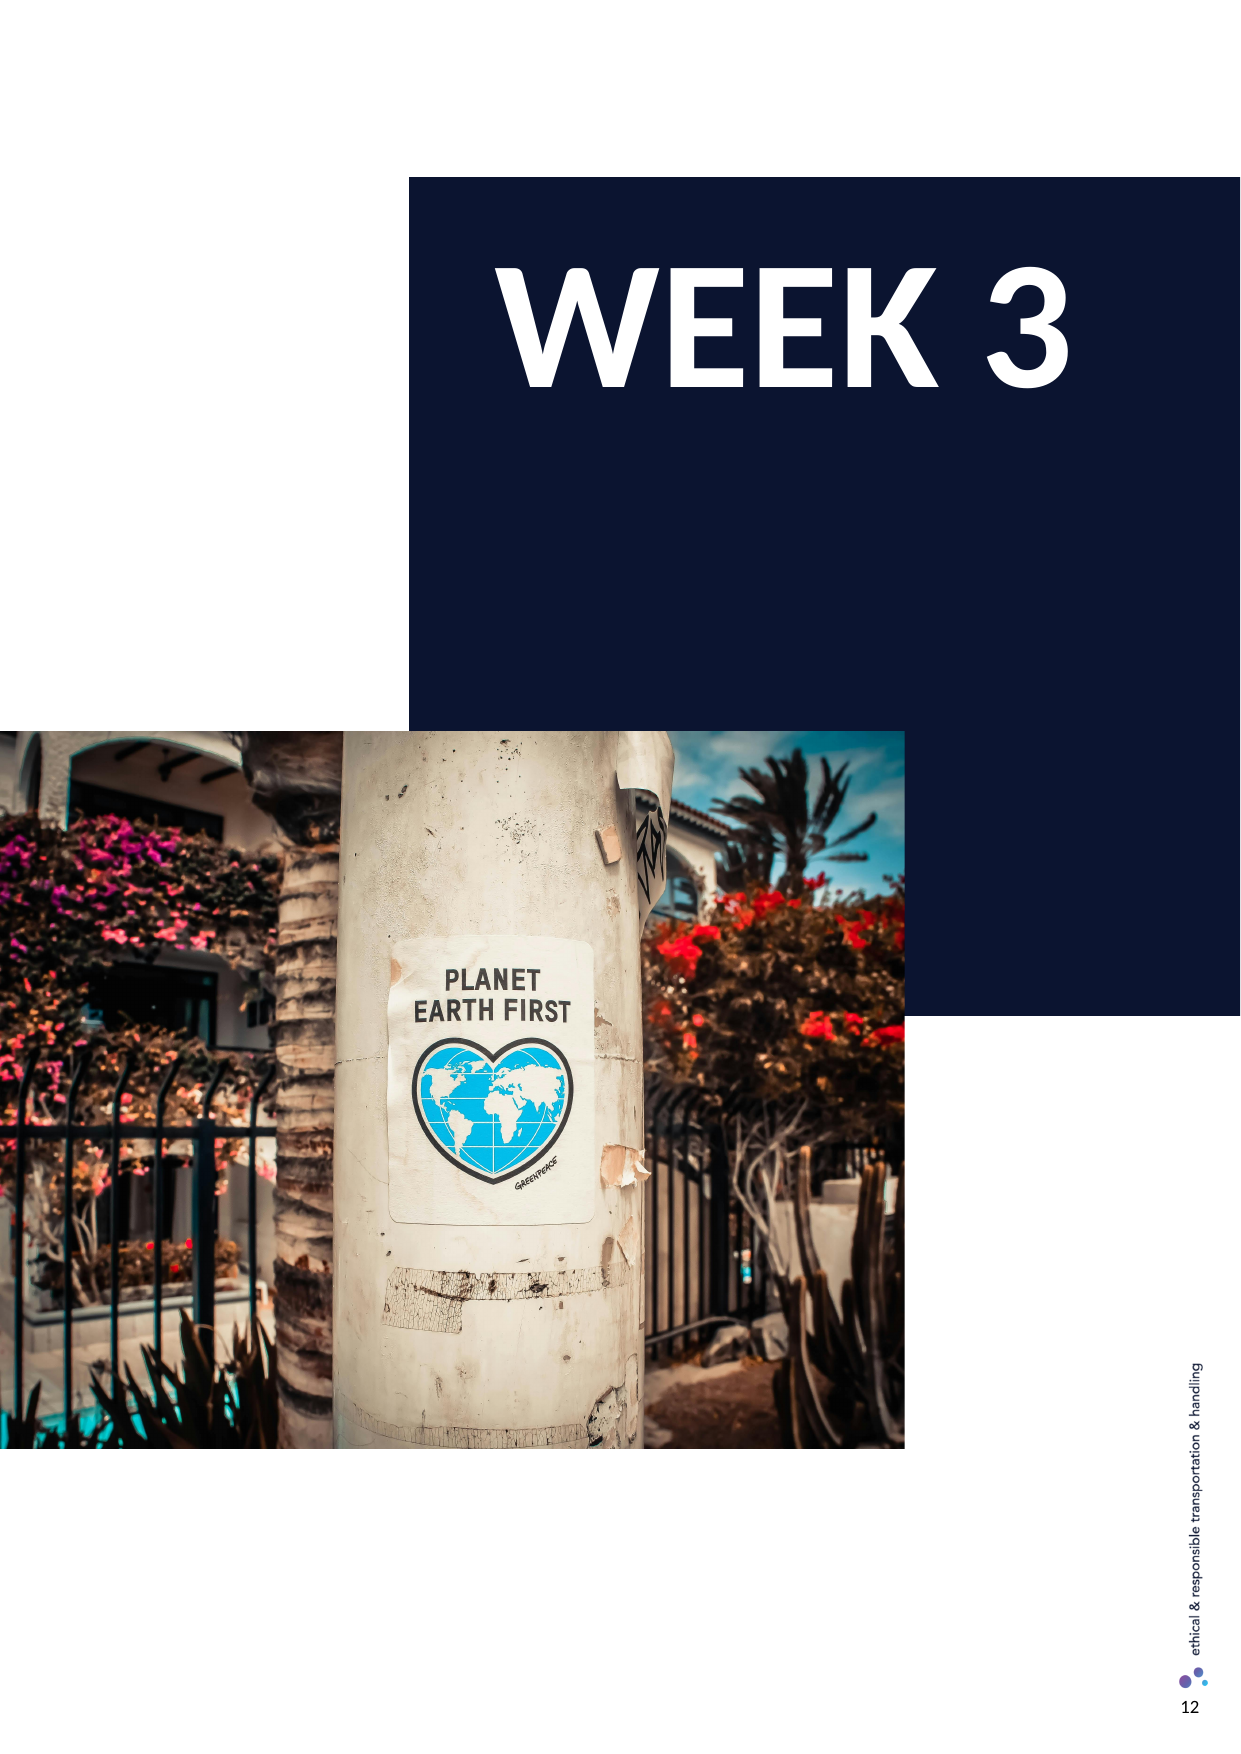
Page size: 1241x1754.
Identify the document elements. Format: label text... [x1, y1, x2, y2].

list WEEK 3 [479, 221, 1241, 732]
picture [1179, 1357, 1217, 1680]
slide_number 12 [1153, 1676, 1215, 1736]
picture [0, 731, 905, 1449]
